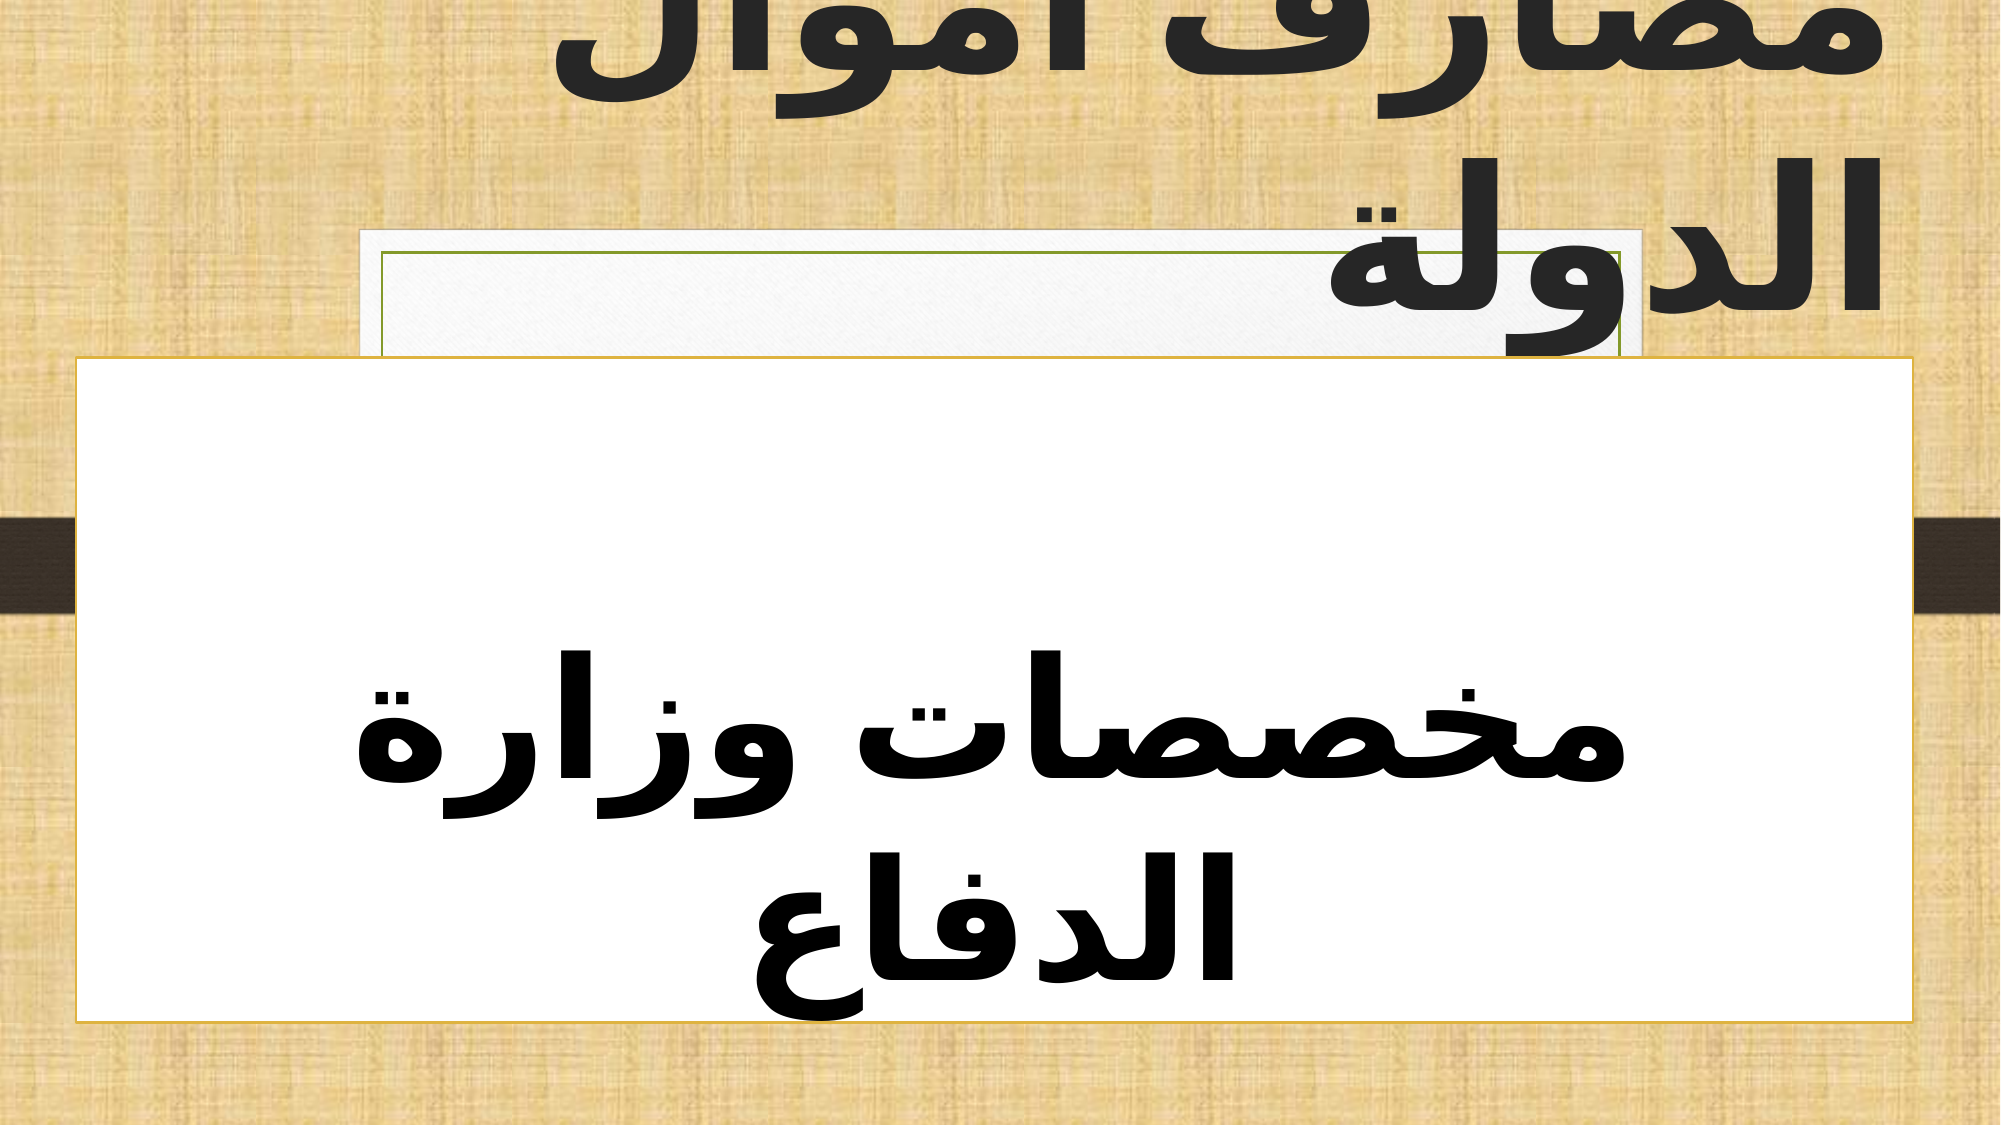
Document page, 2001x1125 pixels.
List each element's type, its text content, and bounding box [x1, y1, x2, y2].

picture [0, 0, 2001, 1125]
subtitle مخصصات وزارة الدفاع [75, 356, 1914, 1024]
title مصارف أموال الدولة [221, 80, 1913, 356]
